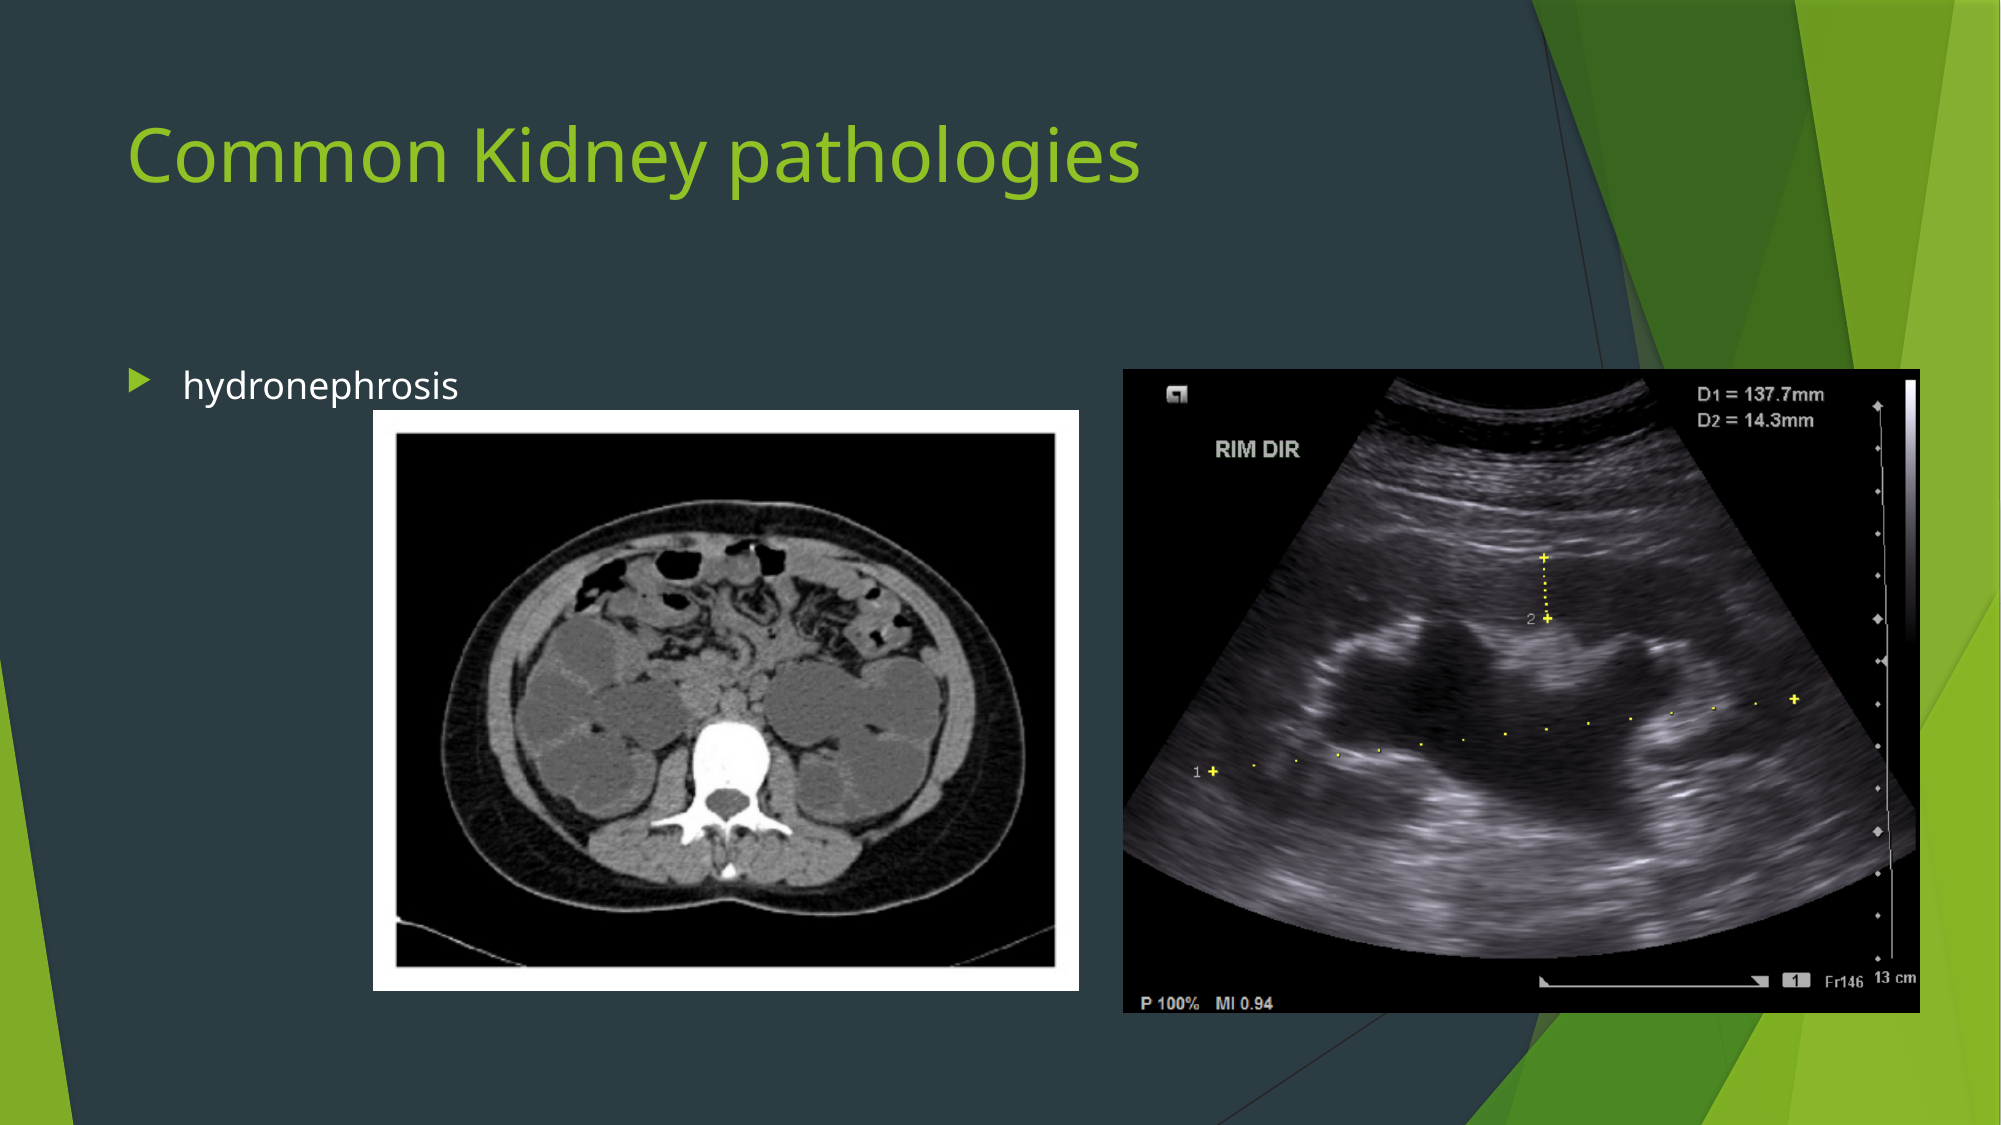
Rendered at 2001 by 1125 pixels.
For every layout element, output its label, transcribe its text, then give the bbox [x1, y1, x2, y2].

picture [1122, 369, 1920, 1014]
title Common Kidney pathologies [111, 99, 1522, 317]
list hydronephrosis [111, 354, 1522, 992]
picture [372, 410, 1079, 992]
